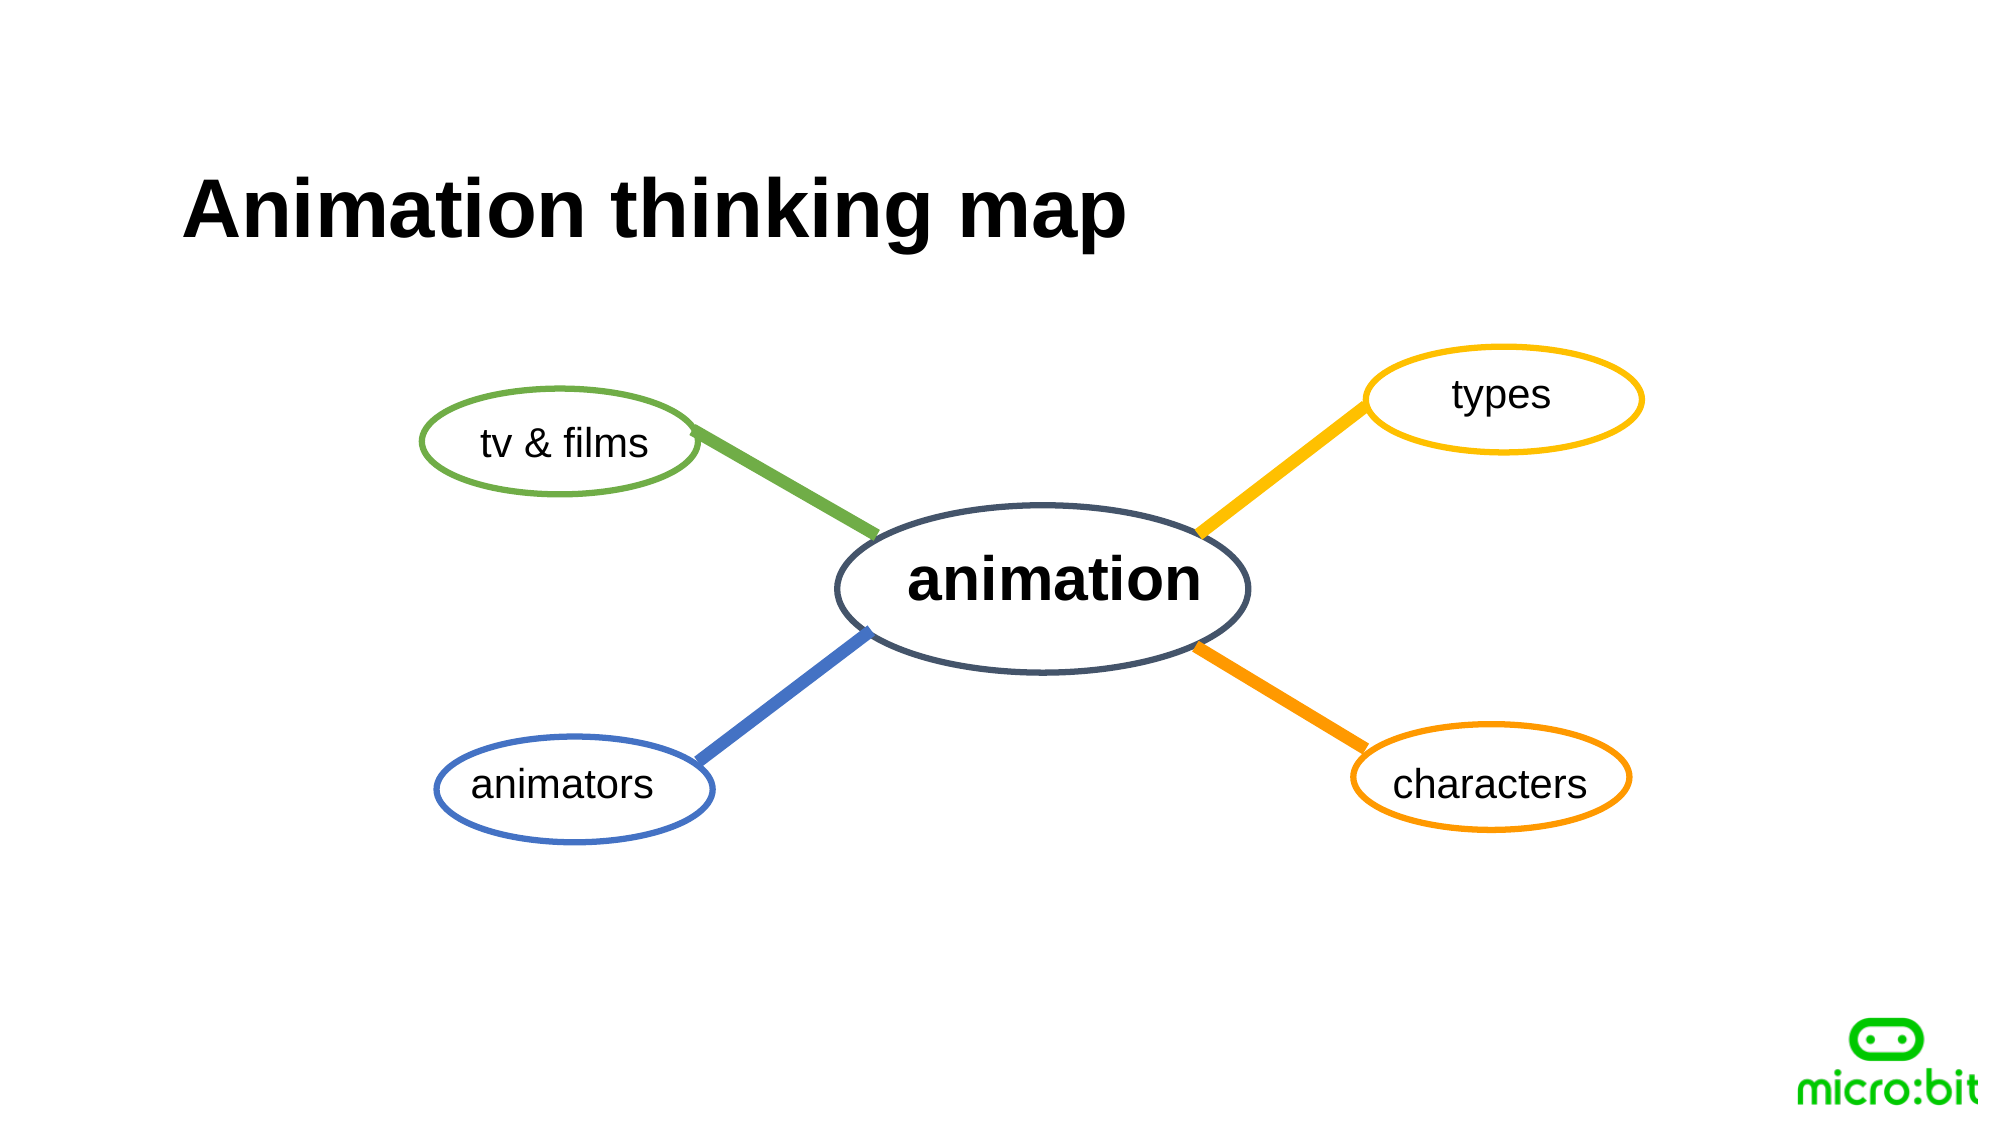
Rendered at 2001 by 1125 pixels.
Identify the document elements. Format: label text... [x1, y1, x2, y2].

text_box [692, 429, 878, 536]
text_box [1365, 353, 1436, 446]
picture [1797, 1017, 1978, 1106]
text_box animators [455, 741, 694, 863]
text_box types [1436, 351, 1675, 473]
text_box Animation thinking map [166, 60, 1918, 884]
text_box [474, 388, 646, 400]
text_box [436, 762, 455, 816]
text_box [1616, 754, 1630, 800]
text_box animation [892, 522, 1249, 644]
text_box [919, 505, 1167, 522]
text_box [421, 403, 465, 480]
text_box characters [1377, 741, 1616, 863]
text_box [1195, 645, 1367, 750]
text_box [1448, 346, 1559, 351]
text_box [1353, 747, 1377, 807]
text_box [837, 531, 1196, 673]
text_box tv & films [465, 400, 703, 521]
text_box [694, 766, 713, 816]
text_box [697, 630, 872, 763]
text_box [1390, 724, 1593, 741]
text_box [1198, 405, 1367, 535]
text_box [518, 736, 631, 741]
